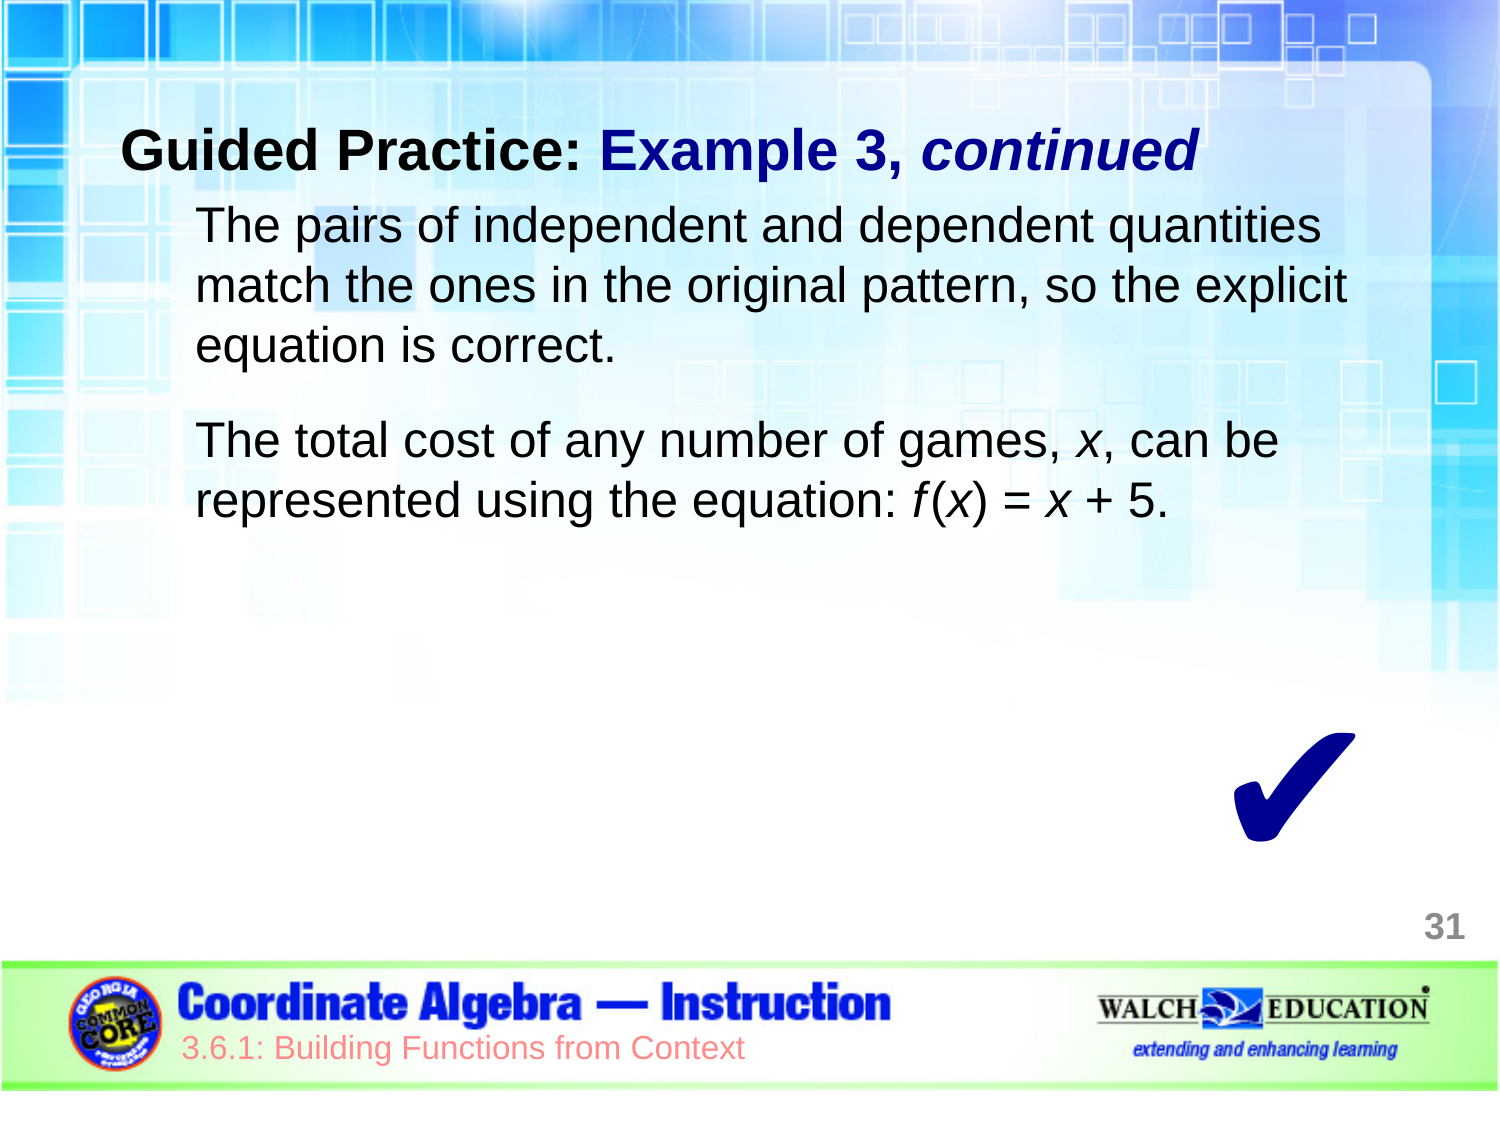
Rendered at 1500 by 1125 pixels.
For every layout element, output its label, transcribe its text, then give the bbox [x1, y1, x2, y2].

slide_number 31 [1361, 901, 1481, 949]
picture [1, 0, 1500, 1091]
subtitle Guided Practice: Example 3, continued The pairs of independent and dependent quantities match the ones in the original pattern, so the explicit equation is correct. The total cost of any number of games, x, can be represented using the equation: f (x) = x + 5. [105, 105, 1394, 925]
footer 3.6.1: Building Functions from Context [166, 1024, 1080, 1069]
text_box ✔ [1128, 651, 1394, 907]
